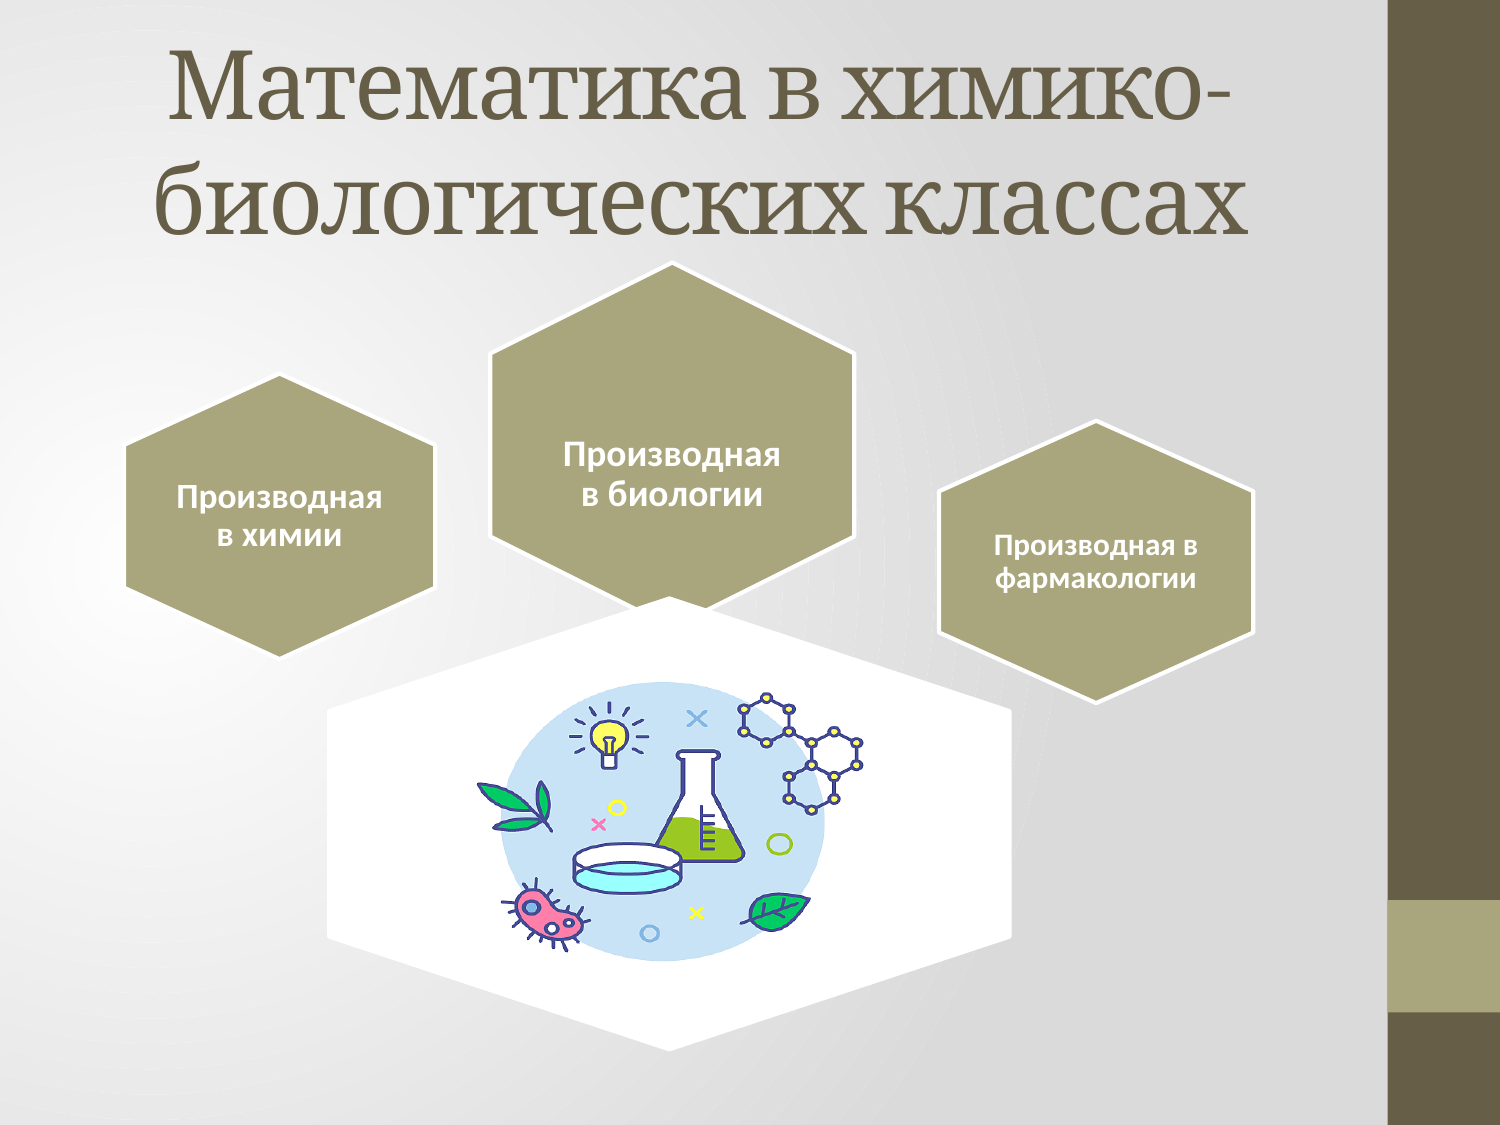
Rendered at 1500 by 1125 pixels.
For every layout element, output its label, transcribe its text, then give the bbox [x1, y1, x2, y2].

title Математика в химико-биологических классах [75, 45, 1325, 233]
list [74, 261, 1326, 1051]
